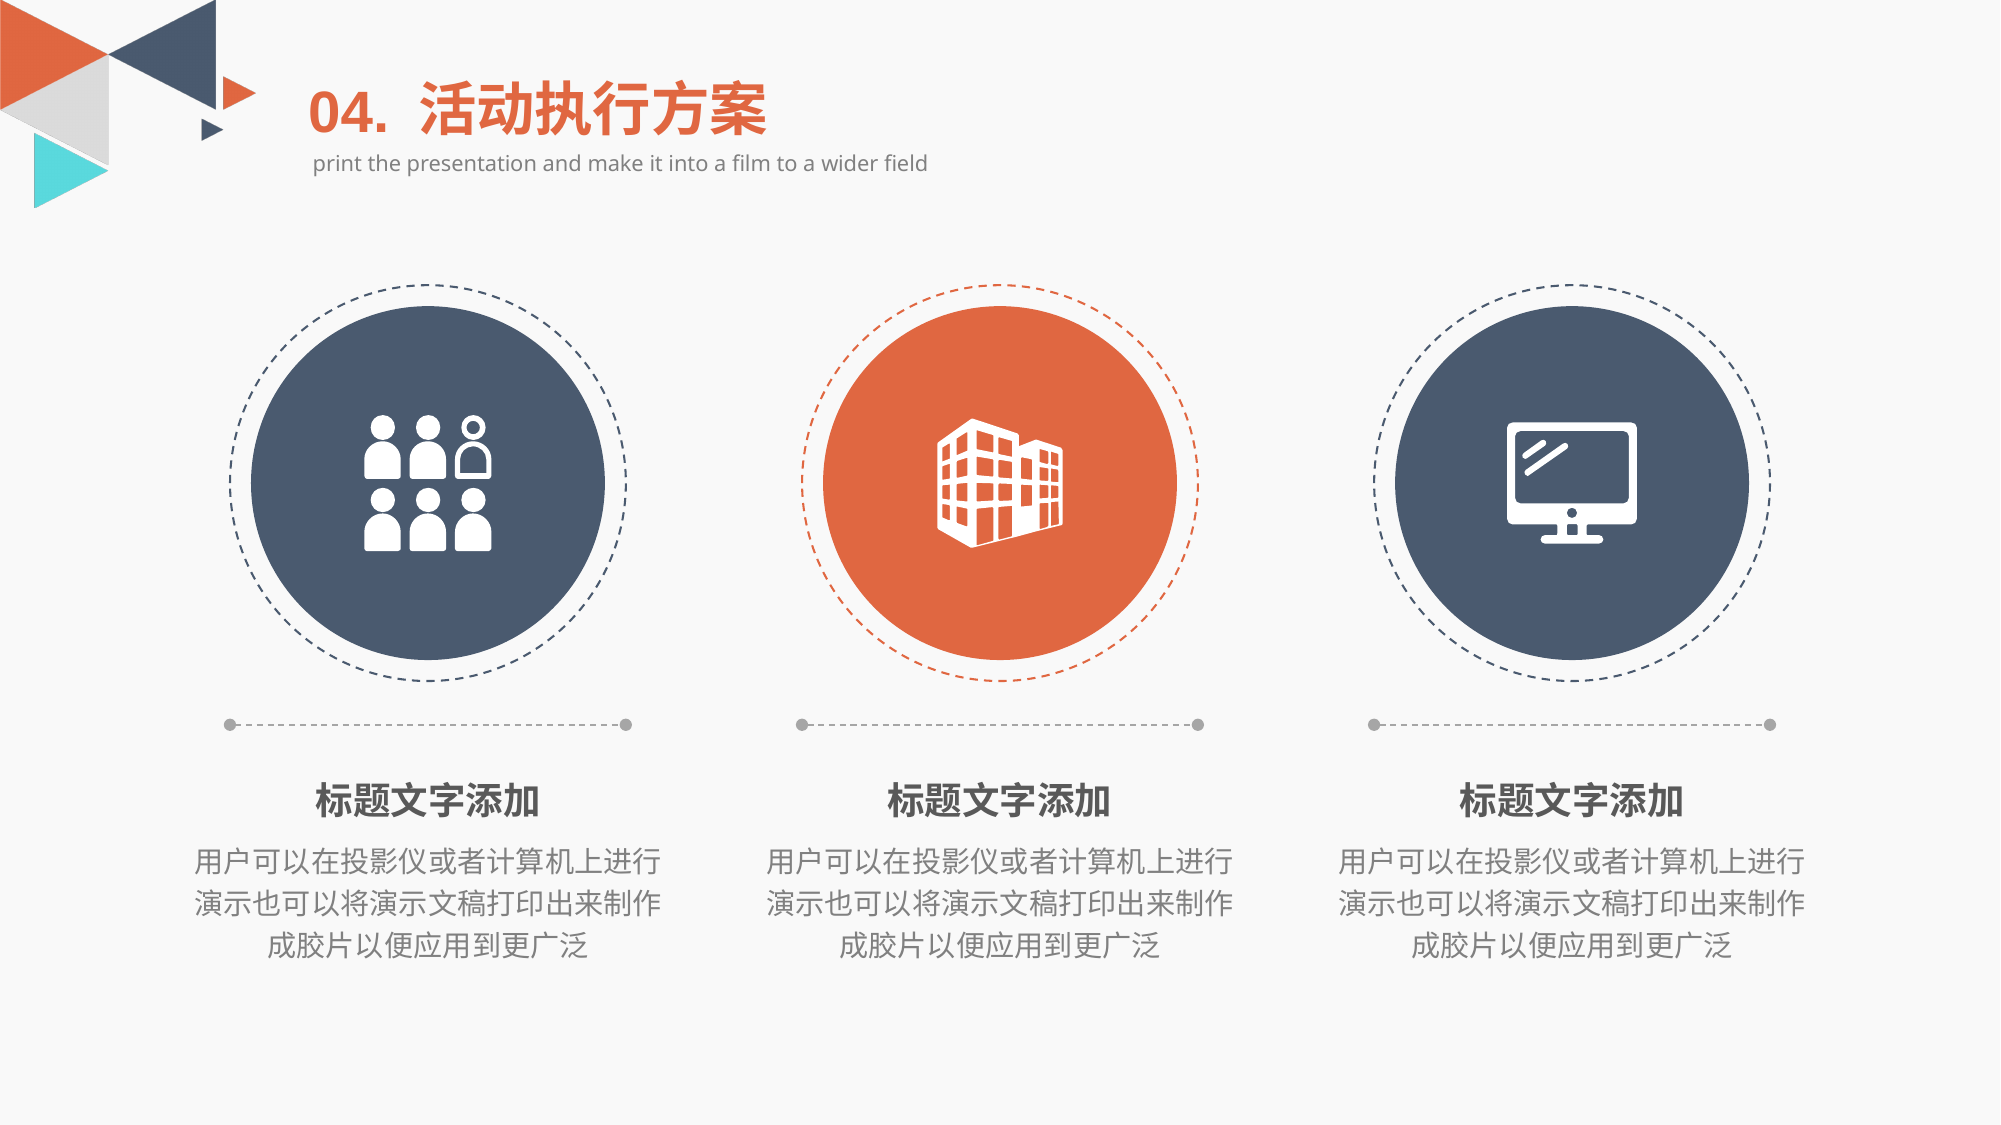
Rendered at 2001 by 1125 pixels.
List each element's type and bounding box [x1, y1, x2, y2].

text_box [292, 64, 1022, 182]
text_box [229, 285, 626, 681]
text_box [802, 285, 1198, 681]
picture [1, 0, 256, 232]
text_box [745, 760, 1255, 972]
text_box [1317, 760, 1827, 972]
text_box [173, 760, 683, 972]
text_box [1374, 285, 1770, 681]
